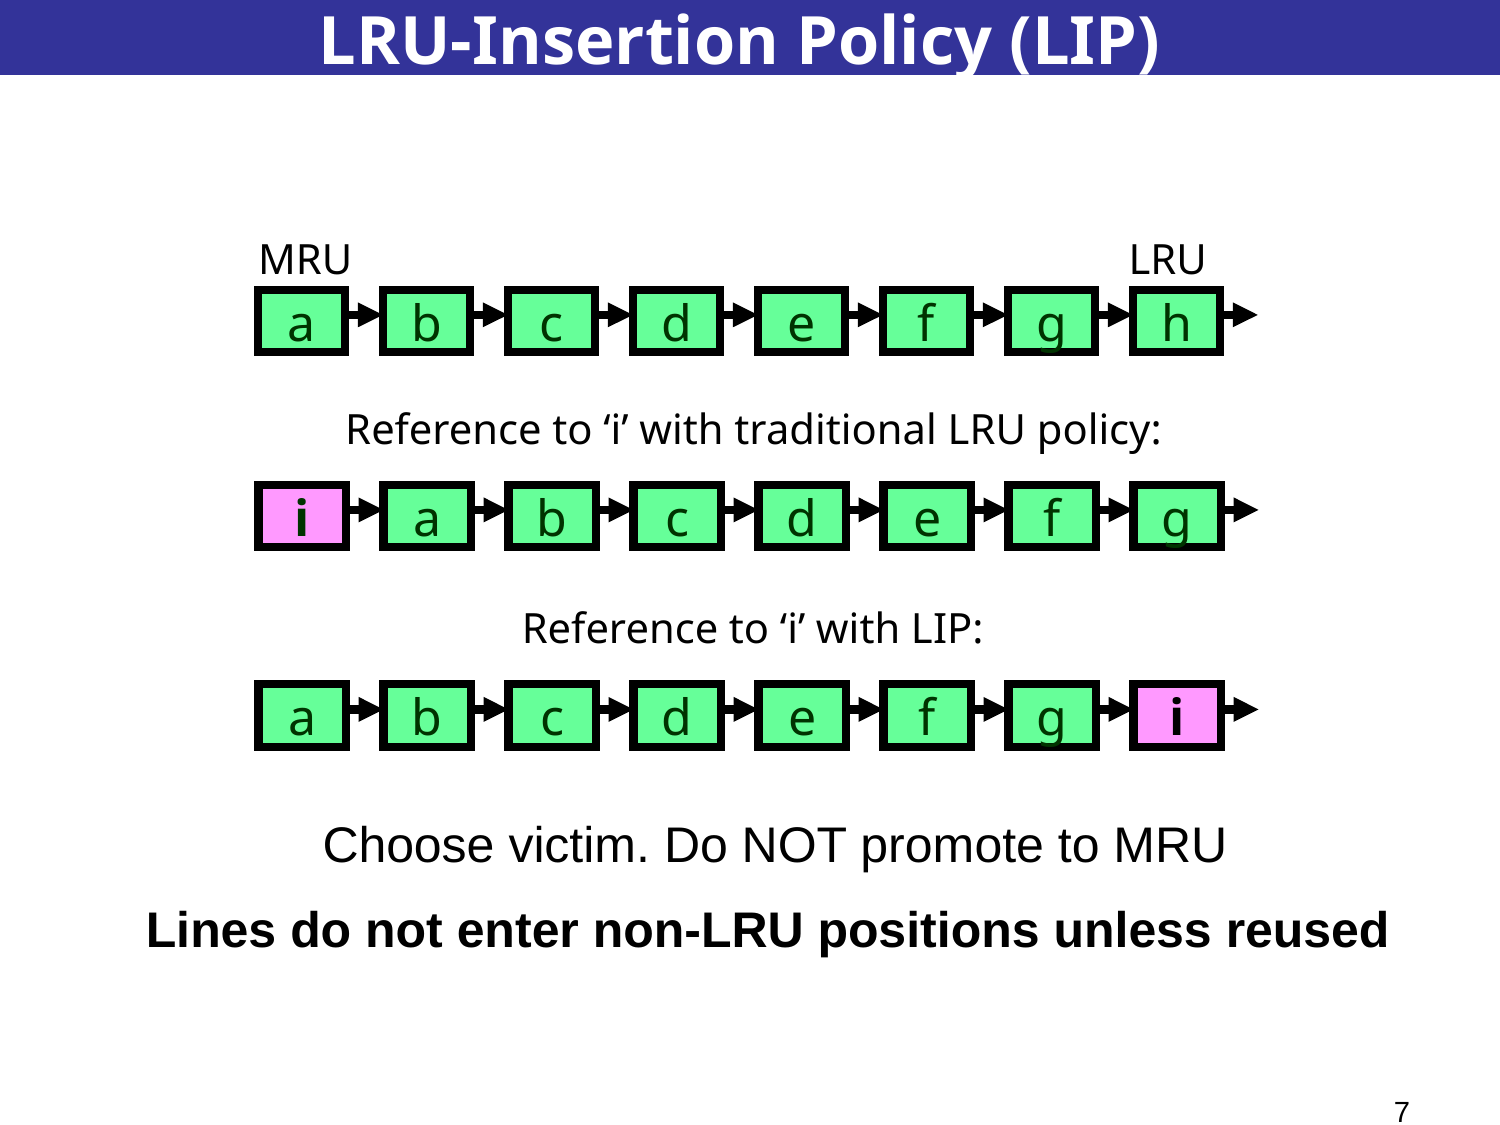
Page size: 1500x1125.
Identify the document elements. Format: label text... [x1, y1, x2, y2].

slide_number 7 [1074, 1085, 1425, 1125]
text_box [258, 594, 1259, 748]
text_box Choose victim. Do NOT promote to MRU Lines do not enter non-LRU positions unless reused [107, 805, 1443, 966]
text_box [258, 394, 1259, 548]
title LRU-Insertion Policy (LIP) [0, 0, 1500, 75]
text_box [242, 224, 1258, 353]
